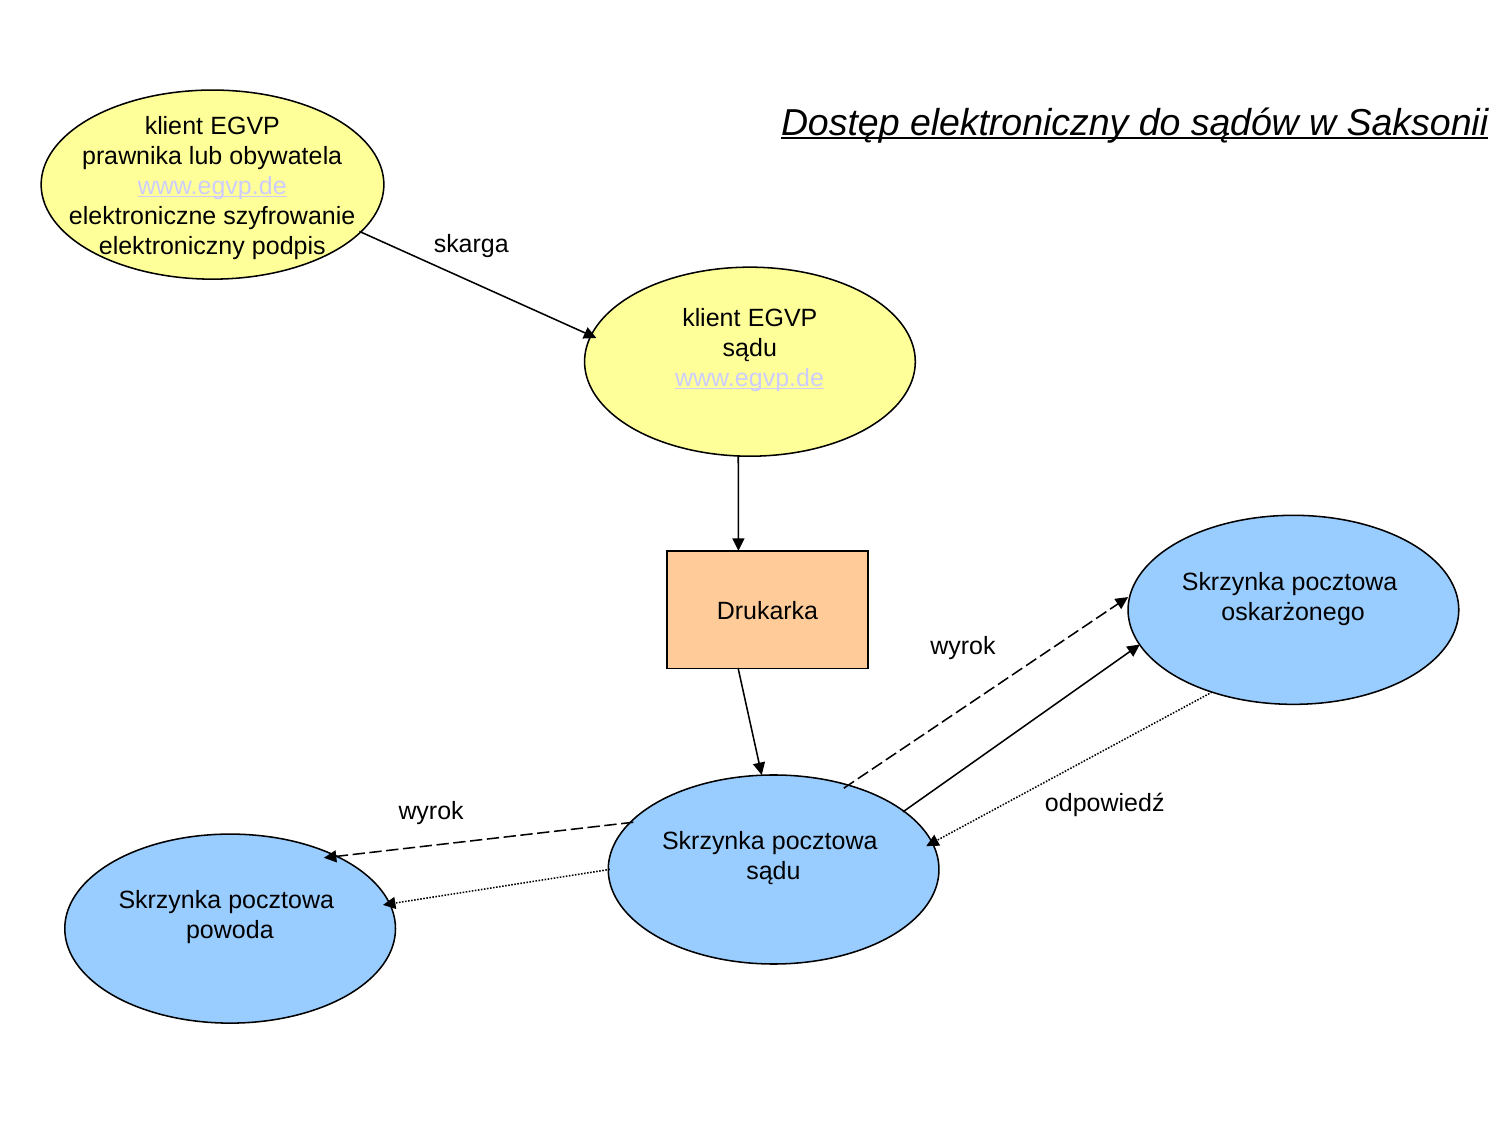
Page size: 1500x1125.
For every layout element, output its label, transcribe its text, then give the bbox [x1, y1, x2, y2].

text_box [1114, 597, 1129, 610]
text_box Skrzynka pocztowa sądu [608, 774, 939, 965]
text_box klient EGVP prawnika lub obywatela www.egvp.de elektroniczne szyfrowanie elektroniczny podpis [41, 90, 384, 280]
text_box [903, 644, 1140, 812]
text_box odpowiedź [1030, 778, 1180, 824]
text_box Skrzynka pocztowa powoda [64, 834, 396, 1024]
text_box [383, 896, 397, 910]
text_box [436, 266, 597, 339]
text_box Drukarka [667, 550, 869, 669]
text_box [323, 850, 337, 863]
text_box Dostęp elektroniczny do sądów w Saksonii [766, 90, 1500, 151]
text_box wyrok [915, 621, 1011, 667]
text_box wyrok [383, 786, 479, 833]
text_box [738, 668, 766, 775]
text_box Skrzynka pocztowa oskarżonego [1128, 515, 1459, 705]
text_box klient EGVP sądu www.egvp.de [584, 267, 916, 457]
text_box skarga [419, 220, 524, 266]
text_box [926, 834, 941, 847]
text_box [732, 456, 745, 551]
